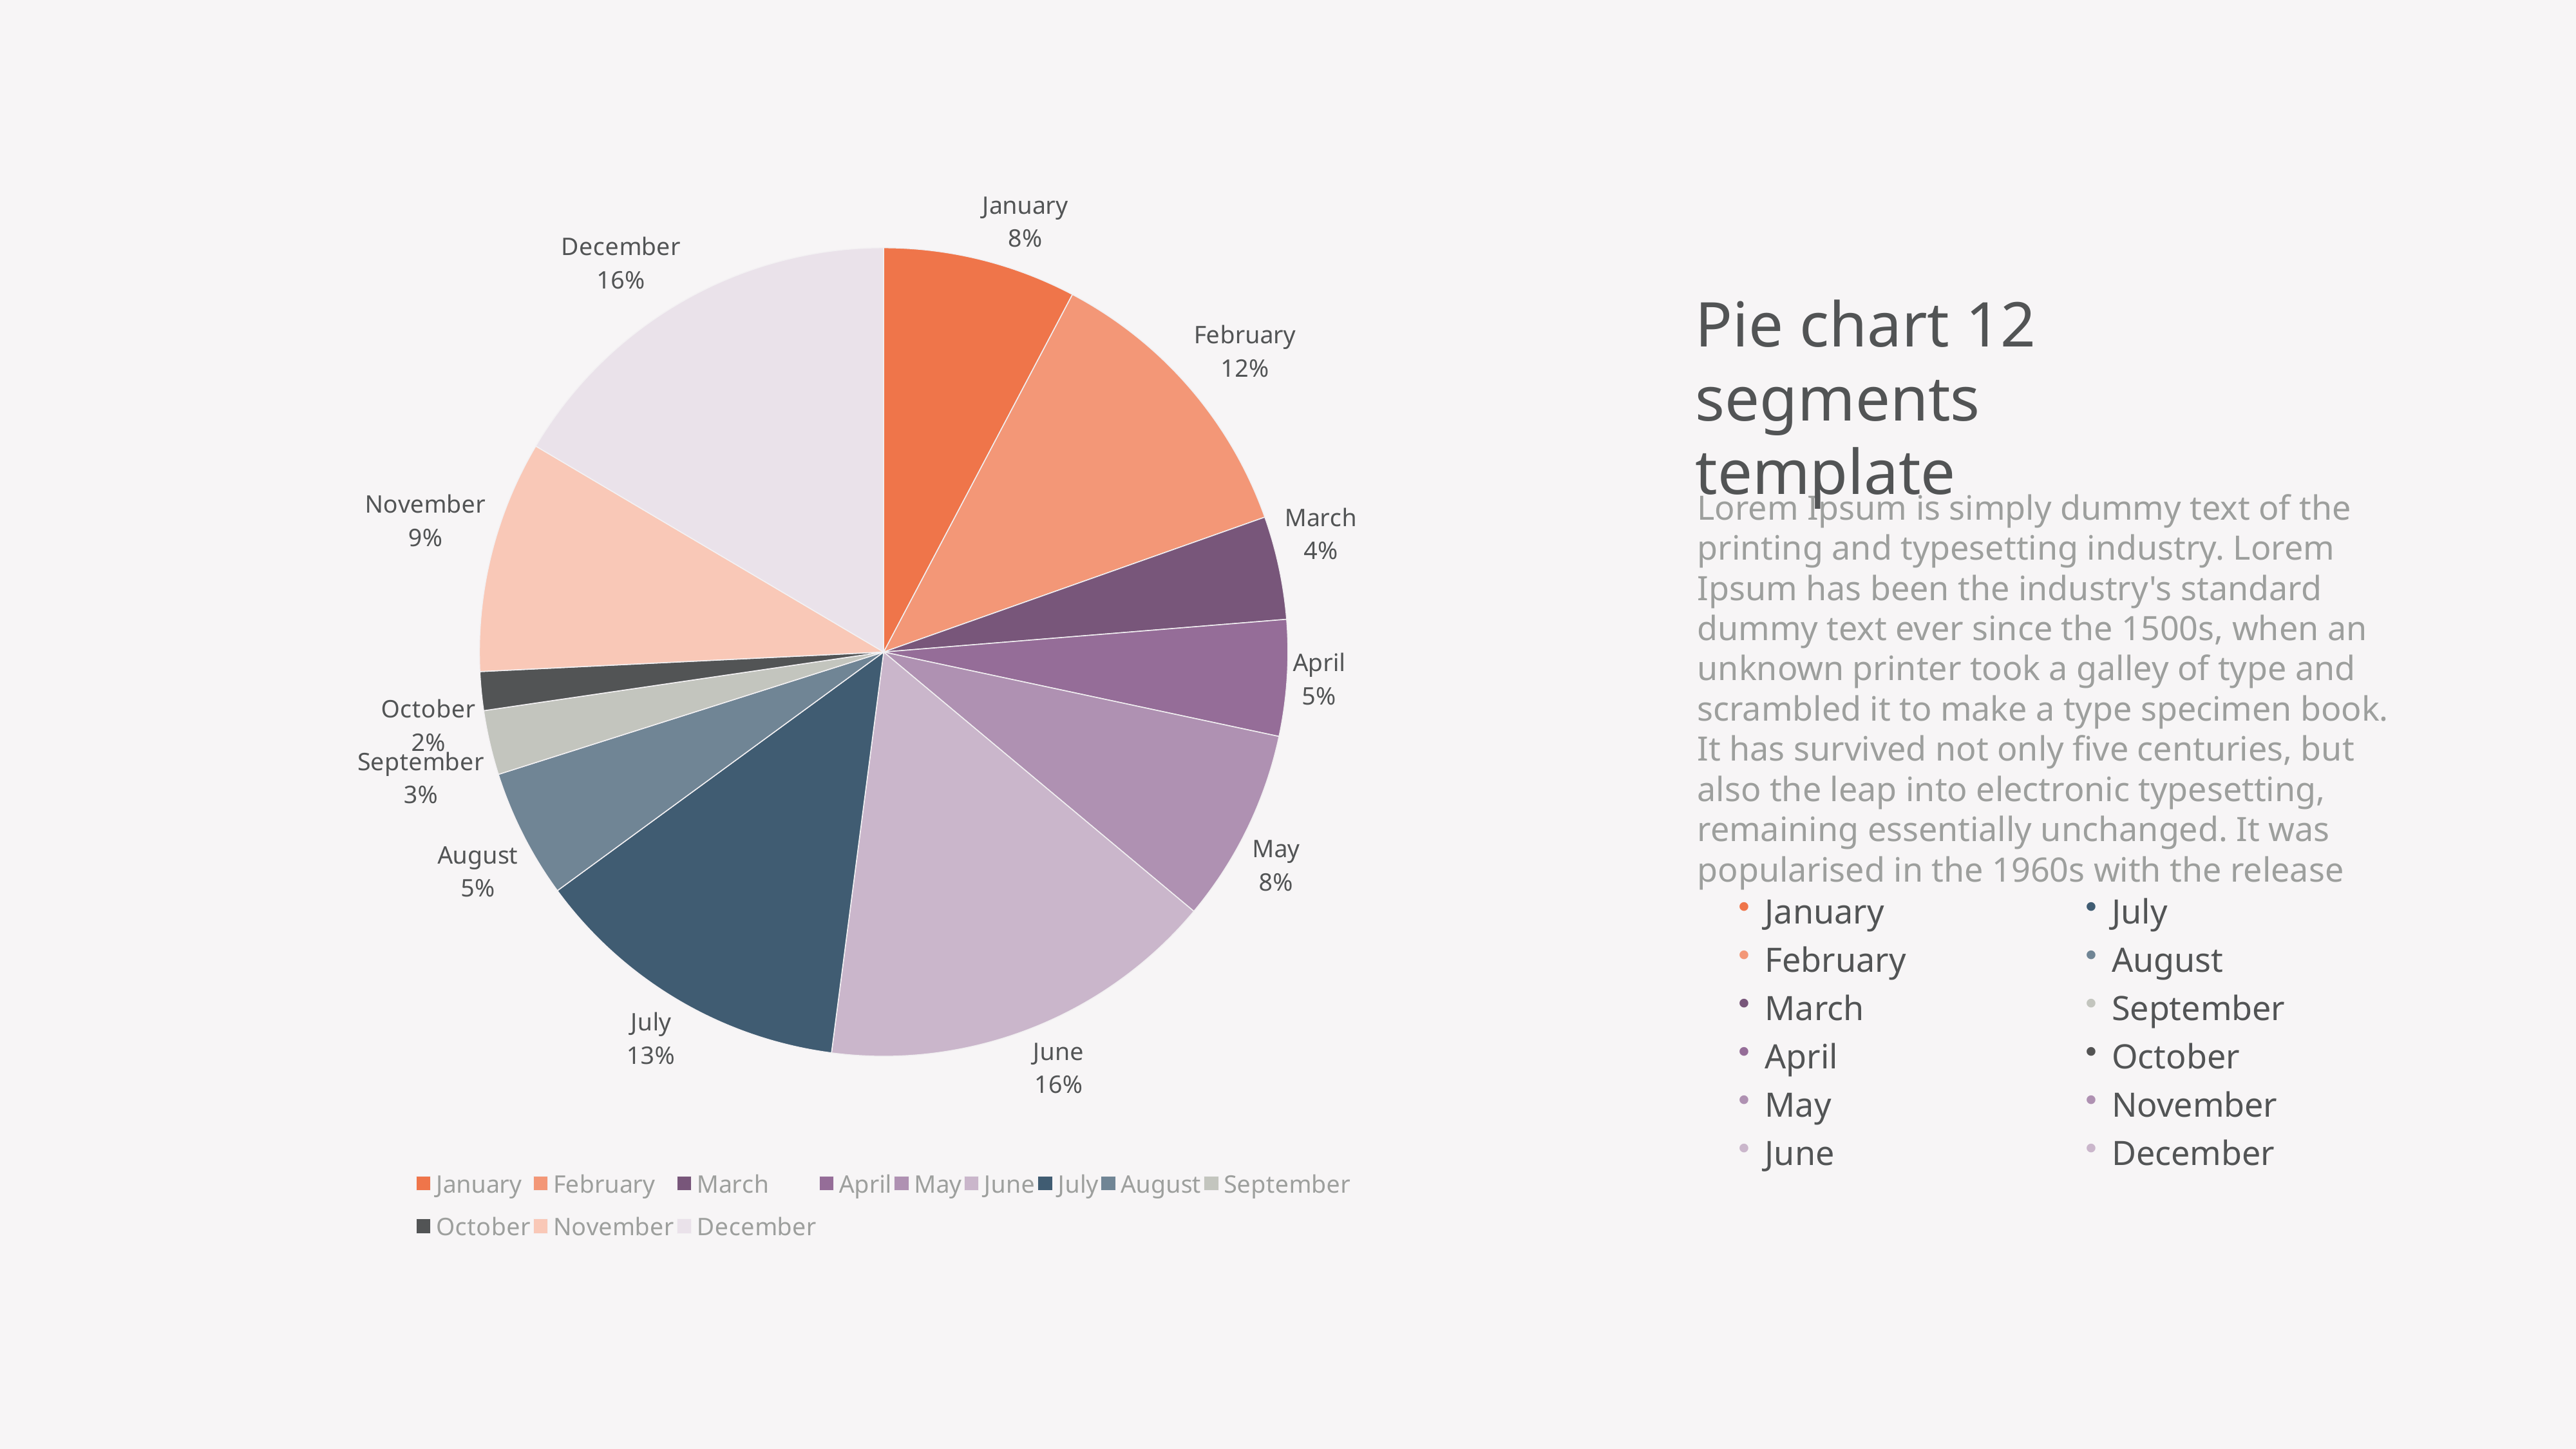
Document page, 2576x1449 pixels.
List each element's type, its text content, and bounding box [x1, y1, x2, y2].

text_box July August September October November December [2080, 876, 2313, 1178]
text_box Lorem Ipsum is simply dummy text of the printing and typesetting industry. Lorem Ipsum has been the industry's standard dummy text ever since the 1500s, when an unknown printer took a galley of type and scrambled it to make a type specimen book. It has survived not only five centuries, but also the leap into electronic typesetting, remaining essentially unchanged. It was popularised in the 1960s with the release [1692, 480, 2400, 895]
text_box Pie chart 12 segments template [1690, 279, 2257, 513]
text_box January February March April May June [1733, 876, 1966, 1178]
chart [169, 0, 1598, 1376]
